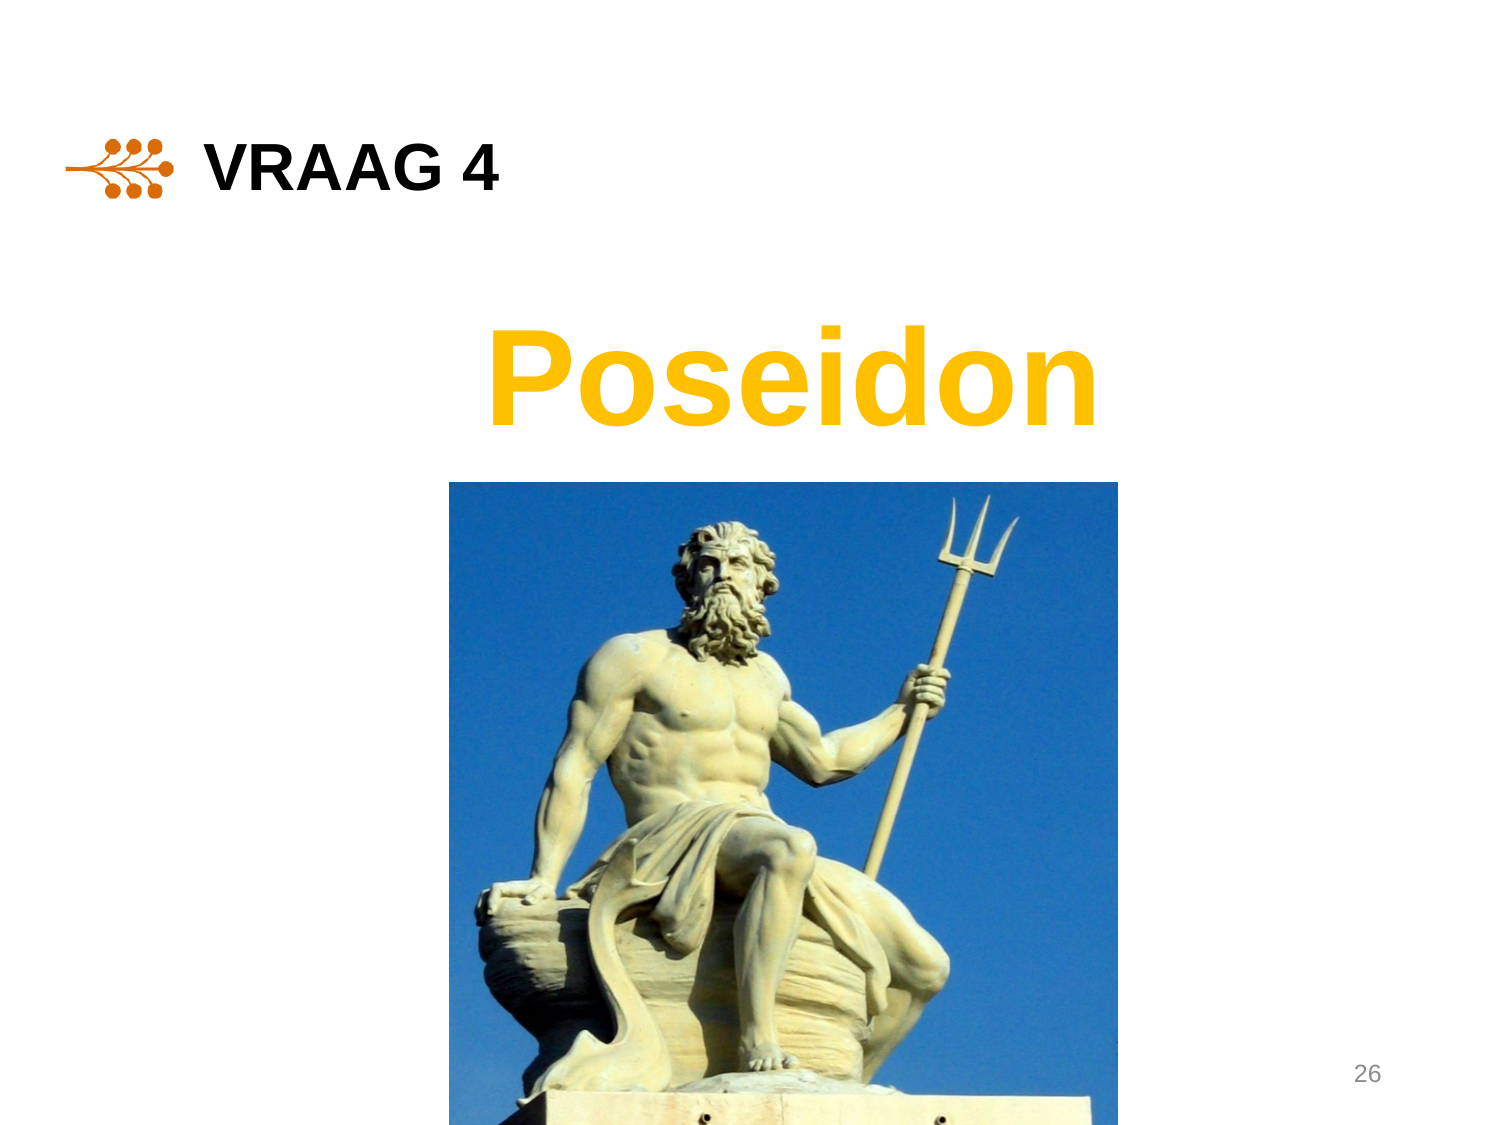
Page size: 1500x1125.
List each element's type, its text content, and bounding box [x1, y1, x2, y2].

picture [449, 482, 1118, 1125]
picture [65, 138, 174, 199]
slide_number 26 [1118, 1042, 1397, 1103]
title Vraag 4 [188, 59, 1397, 278]
list Poseidon [190, 299, 1397, 1014]
